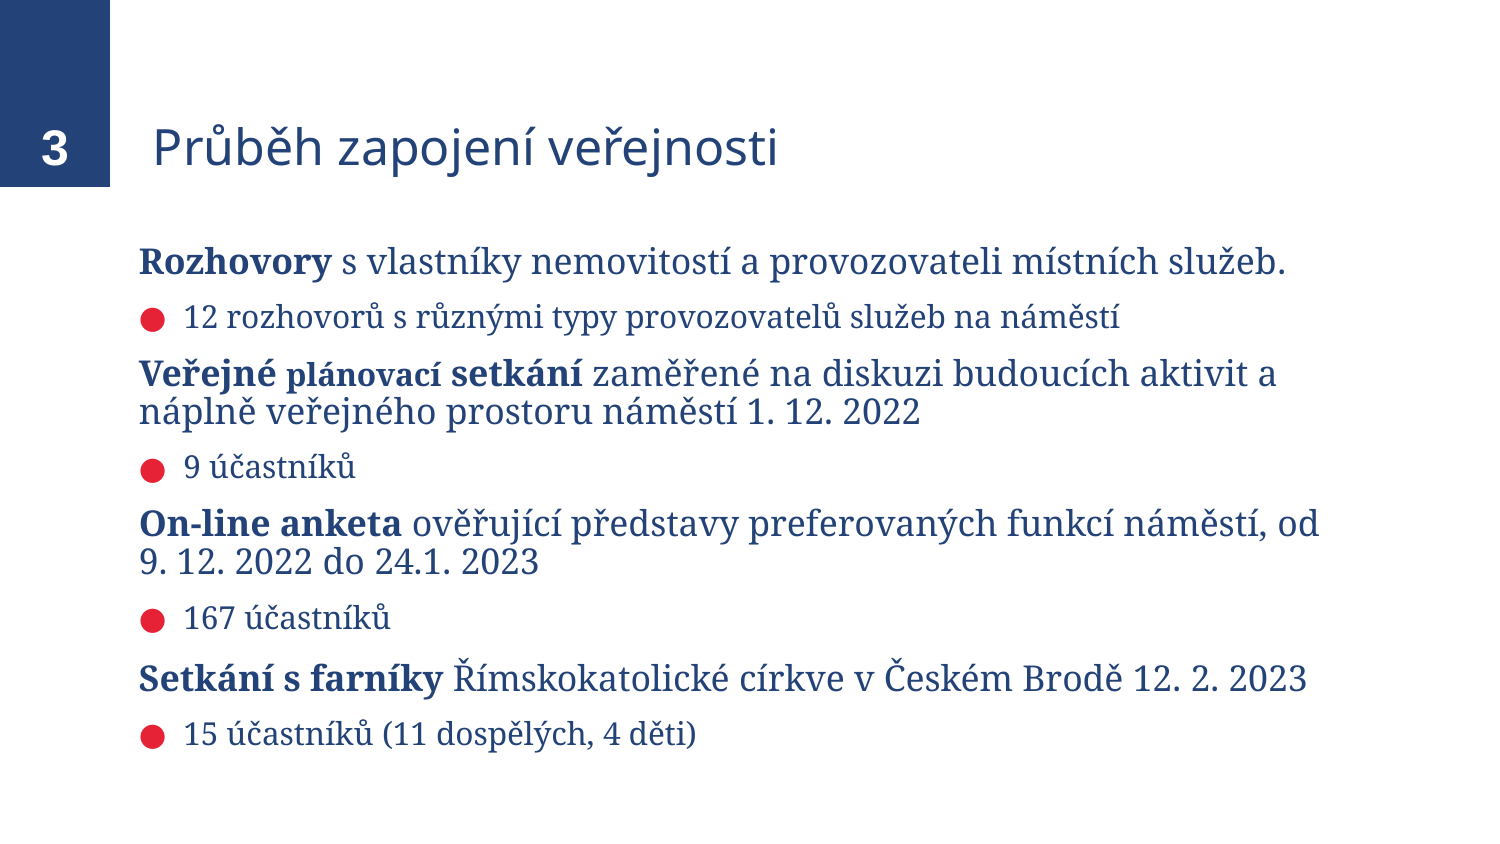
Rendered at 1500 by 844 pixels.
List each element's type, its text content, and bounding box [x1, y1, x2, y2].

slide_number 3 [0, 0, 110, 187]
title Průběh zapojení veřejnosti [141, 0, 1465, 187]
list Rozhovory s vlastníky nemovitostí a provozovateli místních služeb. 12 rozhovorů s různými typy provozovatelů služeb na náměstí Veřejné plánovací setkání zaměřené na diskuzi budoucích aktivit a náplně veřejného prostoru náměstí 1. 12. 2022 9 účastníků On-line anketa ověřující představy preferovaných funkcí náměstí, od 9. 12. 2022 do 24.1. 2023 167 účastníků Setkání s farníky Římskokatolické církve v Českém Brodě 12. 2. 2023 15 účastníků (11 dospělých, 4 děti) [109, 232, 1332, 818]
